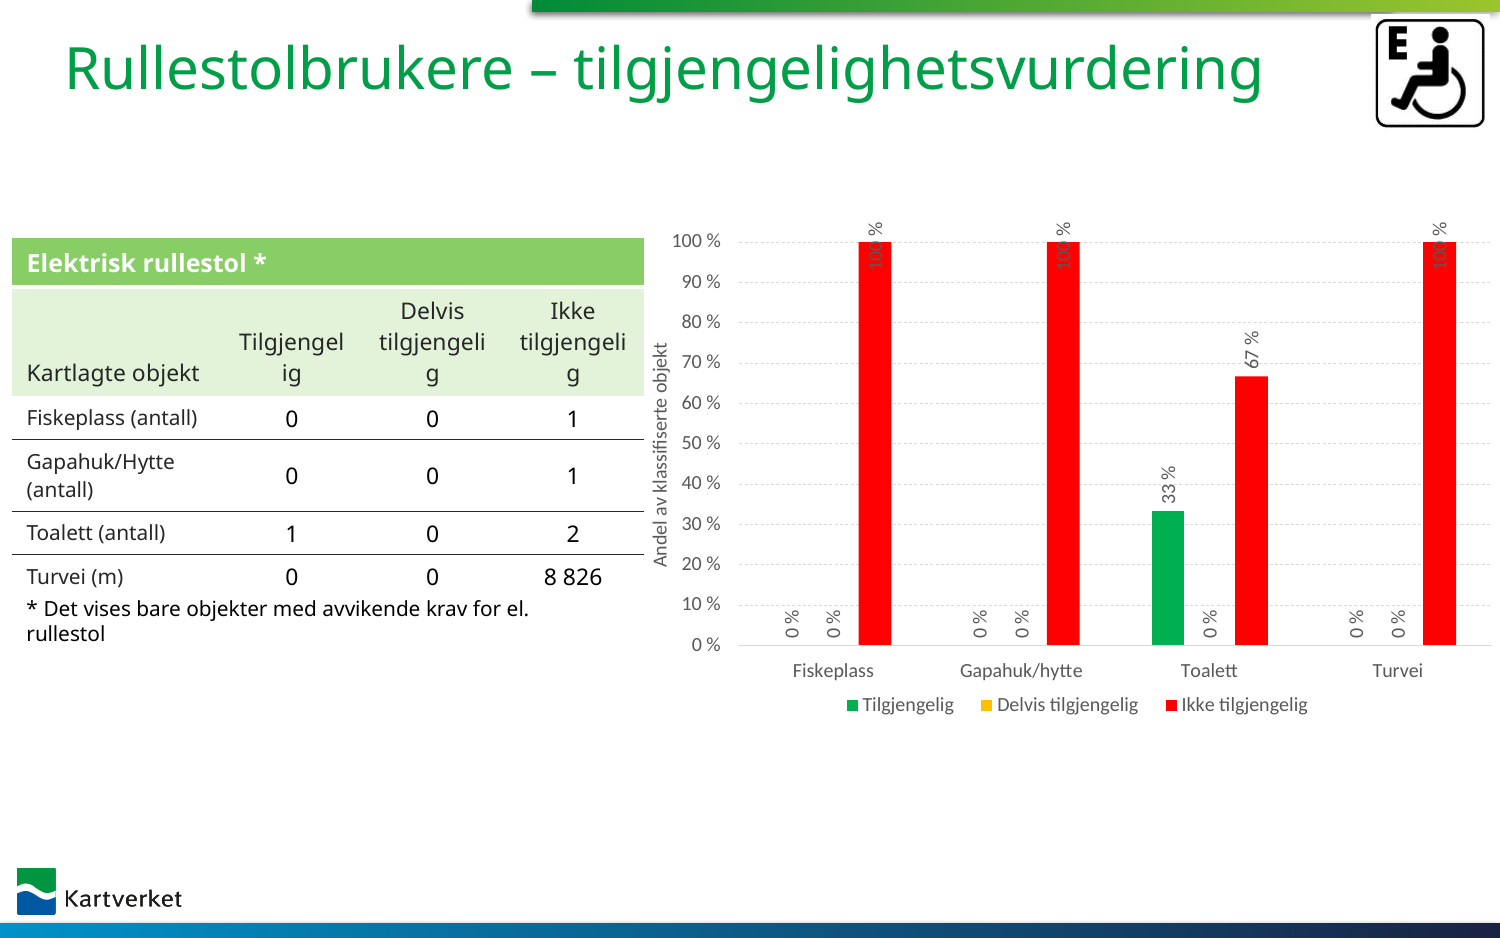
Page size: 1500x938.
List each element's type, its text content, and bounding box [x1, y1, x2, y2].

table_cell 1 [222, 512, 362, 554]
table_cell Fiskeplass (antall) [12, 396, 222, 439]
table_cell 0 [222, 396, 362, 439]
table_cell 0 [362, 555, 503, 588]
picture [643, 218, 1500, 728]
table_cell Toalett (antall) [12, 512, 222, 554]
table_cell 1 [503, 396, 638, 439]
table_cell Tilgjengelig [222, 289, 362, 396]
table_cell Kartlagte objekt [12, 289, 222, 396]
table_cell 0 [222, 440, 362, 511]
table_cell 2 [503, 512, 638, 554]
table_cell Ikke tilgjengelig [503, 289, 638, 396]
table_cell Gapahuk/Hytte (antall) [12, 440, 222, 511]
table_cell 1 [503, 440, 638, 511]
table_cell 0 [362, 512, 503, 554]
table_cell 0 [222, 555, 362, 588]
table_header Elektrisk rullestol * [12, 238, 638, 285]
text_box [1371, 13, 1491, 133]
table_cell 0 [362, 396, 503, 439]
text_box * Det vises bare objekter med avvikende krav for el. rullestol [11, 588, 597, 653]
table_cell 8 826 [503, 555, 638, 598]
table_cell Turvei (m) [12, 555, 222, 588]
table_cell Delvis tilgjengelig [362, 289, 503, 396]
text_box Rullestolbrukere – tilgjengelighetsvurdering [49, 12, 1372, 109]
table_cell 0 [362, 440, 503, 511]
